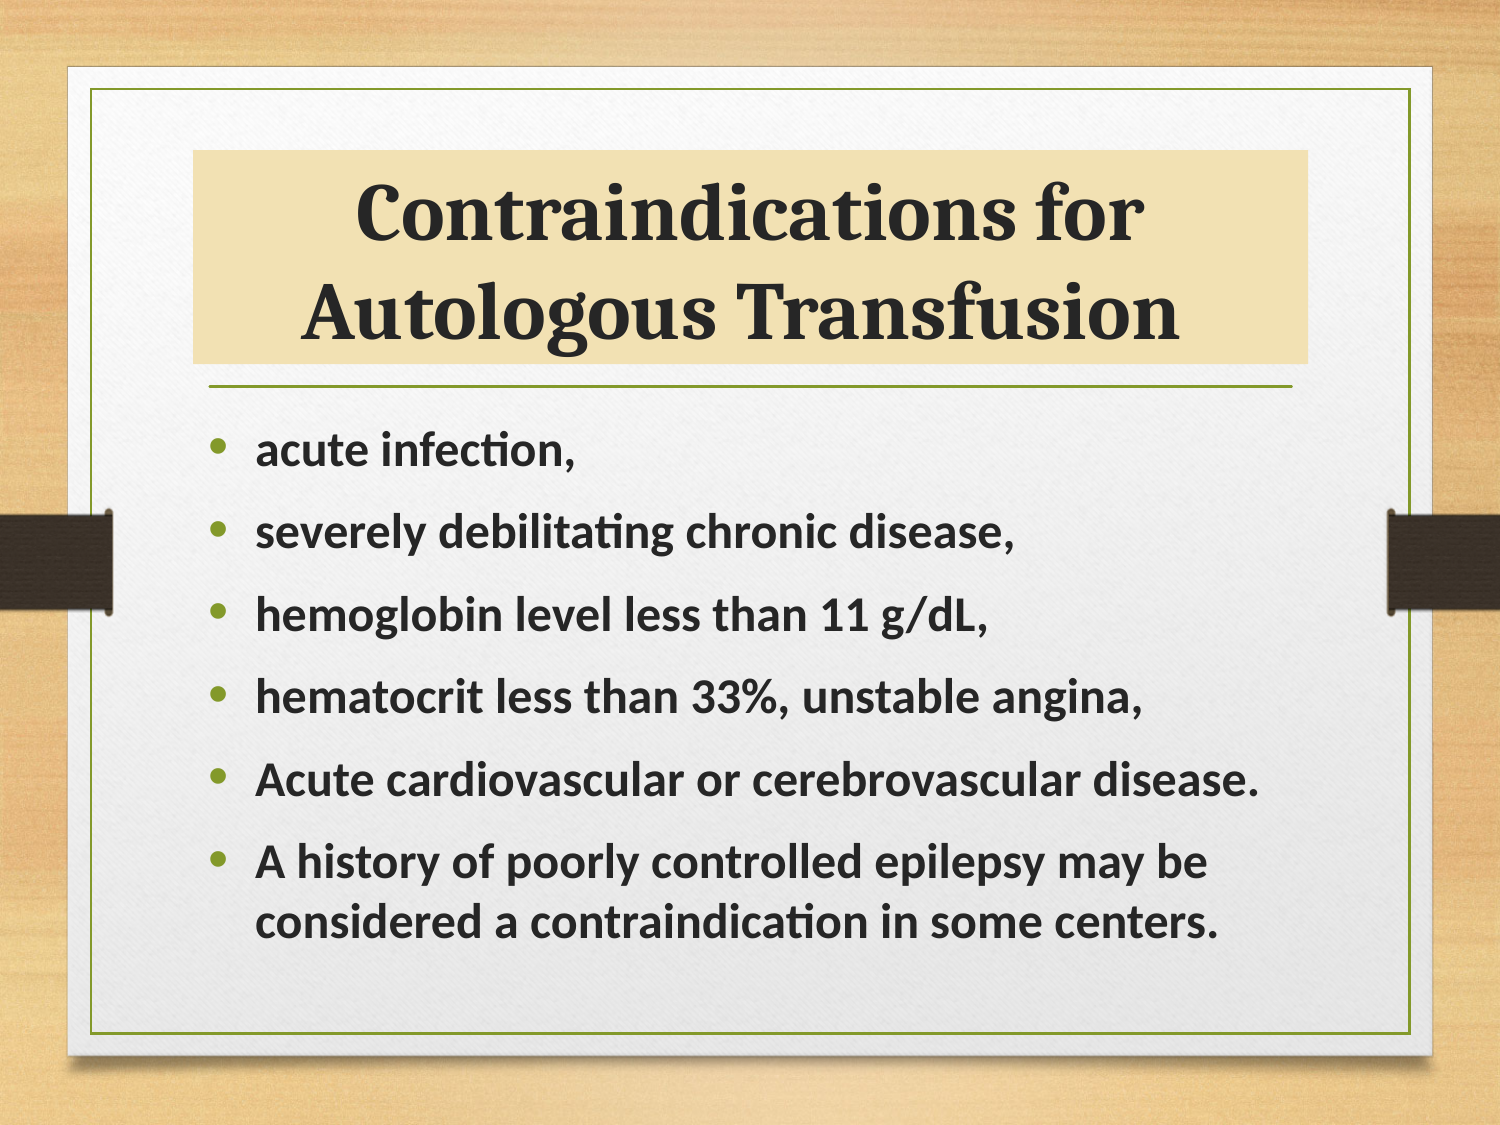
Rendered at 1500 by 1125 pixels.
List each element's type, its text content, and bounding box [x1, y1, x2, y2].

title Contraindications for Autologous Transfusion [193, 150, 1309, 365]
list acute infection, severely debilitating chronic disease, hemoglobin level less than 11 g/dL, hematocrit less than 33%, unstable angina, Acute cardiovascular or cerebrovascular disease. A history of poorly controlled epilepsy may be considered a contraindication in some centers. [193, 408, 1309, 974]
picture [0, 0, 1500, 1125]
